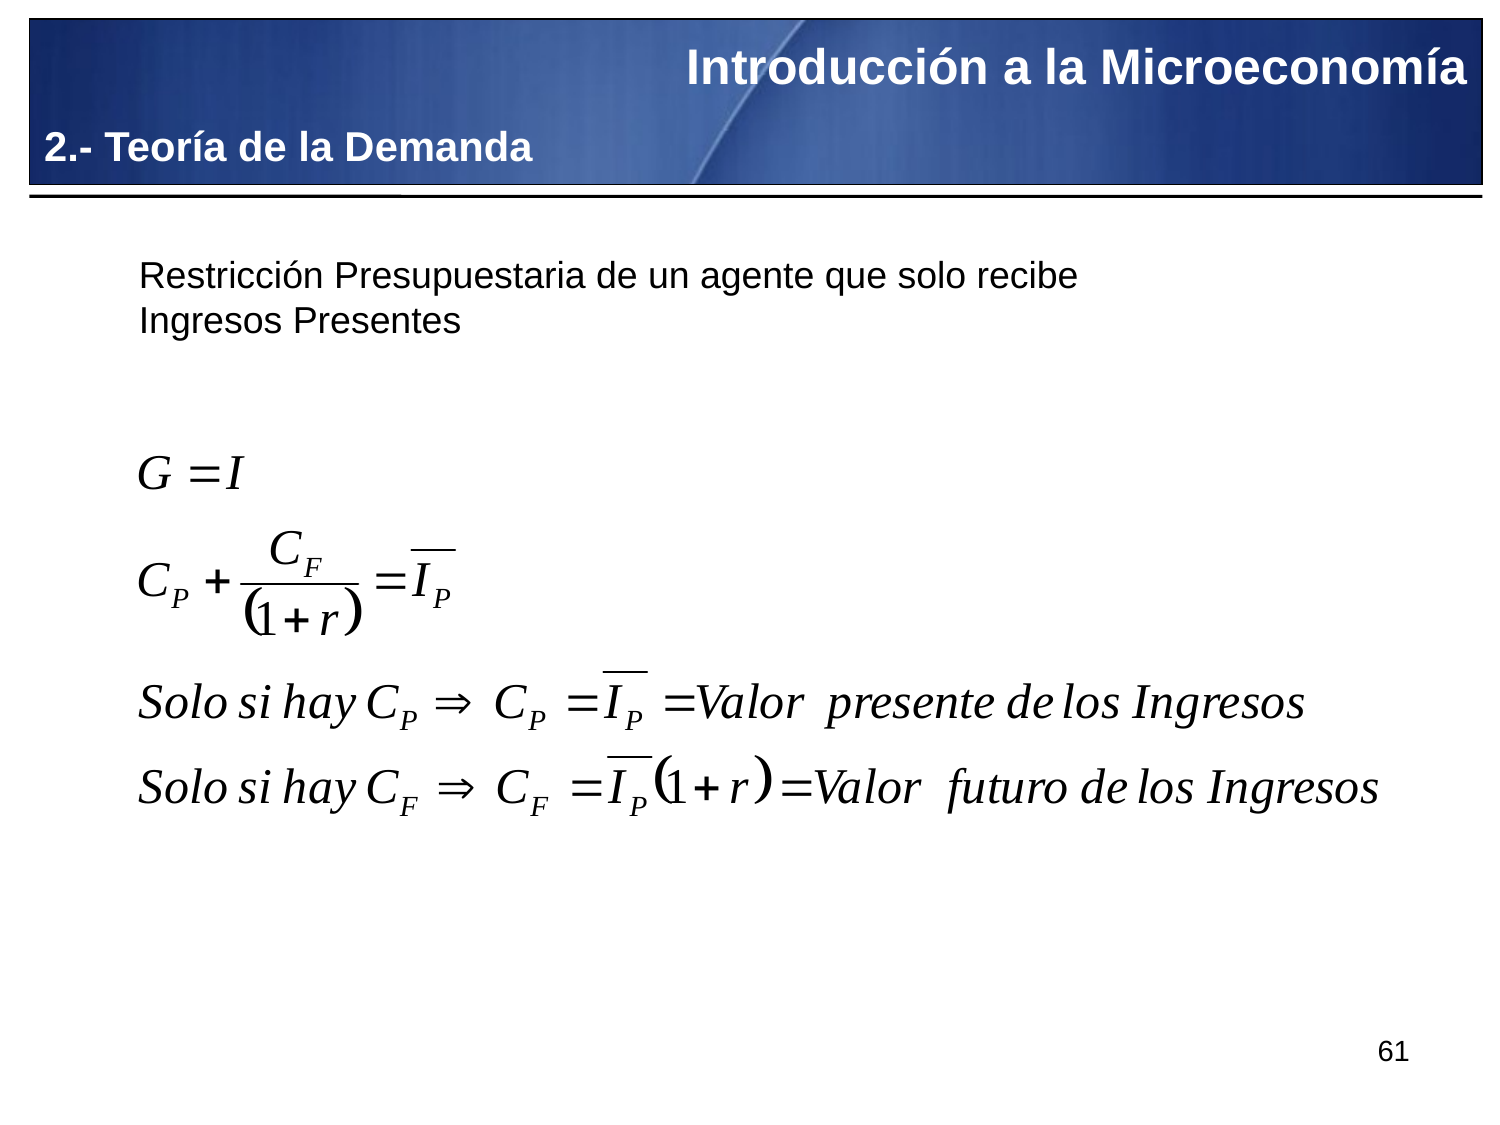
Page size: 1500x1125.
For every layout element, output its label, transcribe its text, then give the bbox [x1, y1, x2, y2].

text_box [129, 444, 1389, 828]
text_box Introducción a la Microeconomía [608, 26, 1483, 102]
slide_number 61 [1074, 1024, 1426, 1103]
text_box 2.- Teoría de la Demanda [29, 112, 585, 178]
text_box Restricción Presupuestaria de un agente que solo recibe Ingresos Presentes [123, 243, 1187, 349]
text_box [29, 19, 1483, 185]
